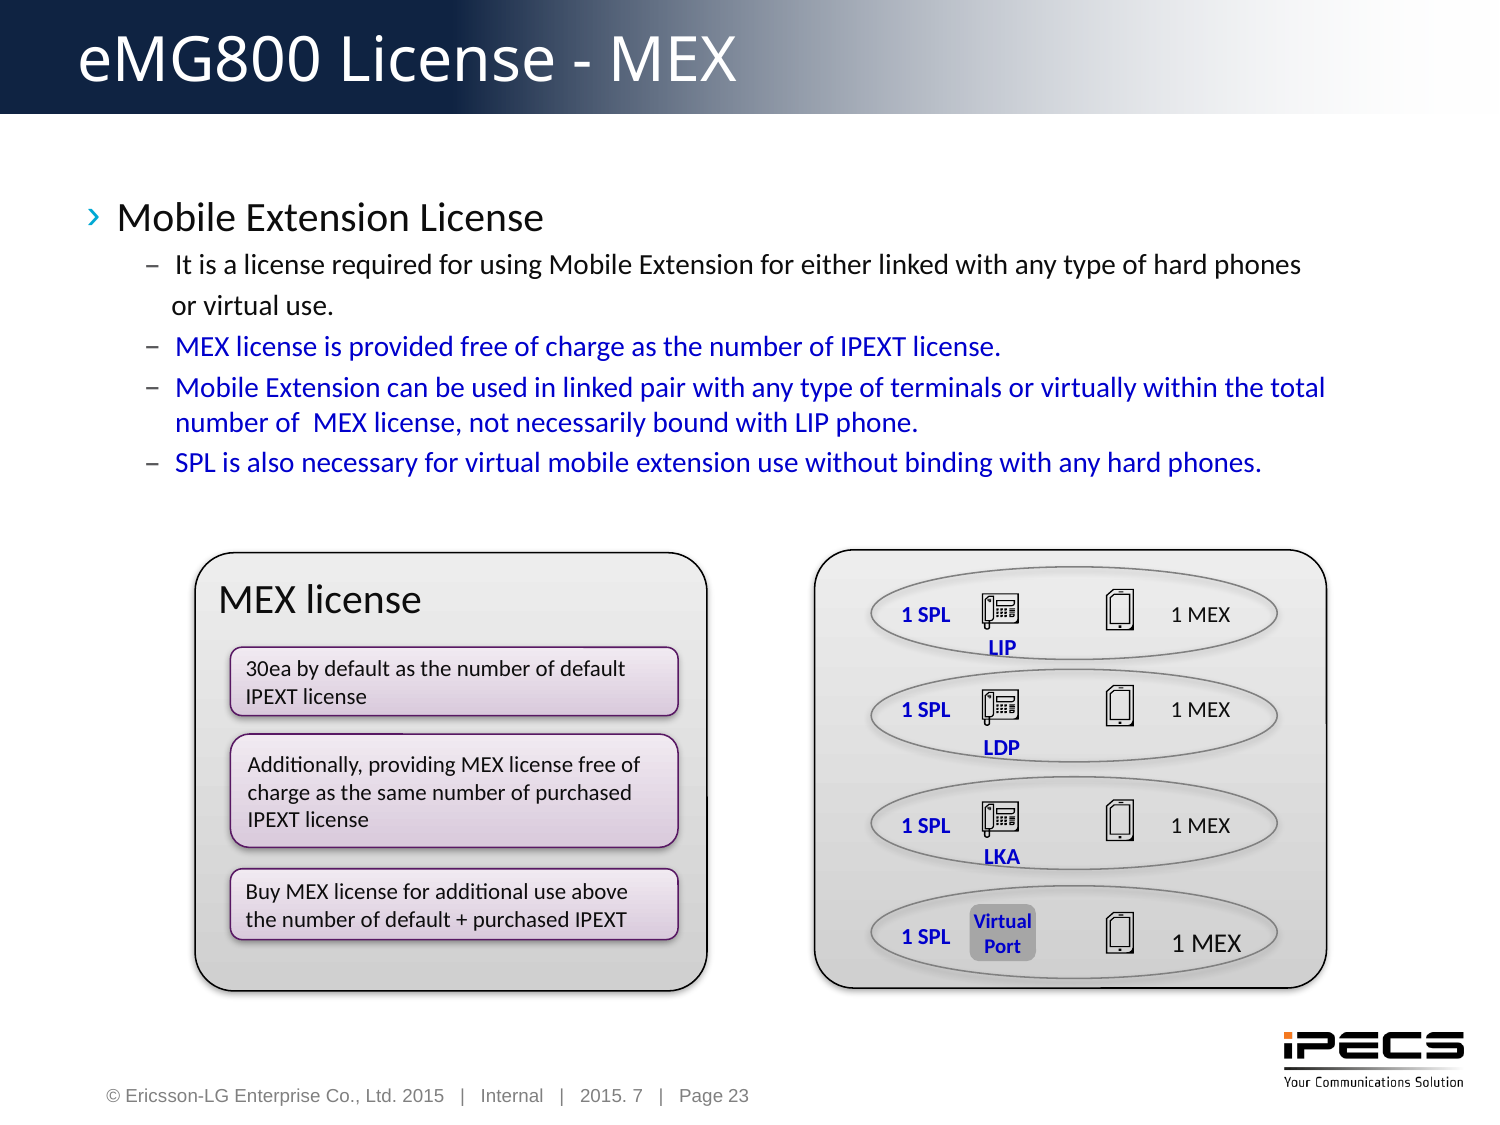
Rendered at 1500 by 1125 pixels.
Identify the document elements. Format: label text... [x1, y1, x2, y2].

picture [1284, 1032, 1464, 1087]
text_box Additionally, providing MEX license free of charge as the same number of purchased IPEXT license [229, 733, 679, 849]
text_box MEX license [194, 551, 708, 992]
text_box Mobile Extension License It is a license required for using Mobile Extension for either linked with any type of hard phones or virtual use. MEX license is provided free of charge as the number of IPEXT license. Mobile Extension can be used in linked pair with any type of terminals or virtually within the total number of MEX license, not necessarily bound with LIP phone. SPL is also necessary for virtual mobile extension use without binding with any hard phones. [74, 189, 1400, 555]
text_box Buy MEX license for additional use above the number of default + purchased IPEXT [229, 867, 679, 941]
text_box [814, 549, 1327, 989]
text_box 30ea by default as the number of default IPEXT license [229, 646, 679, 717]
list eMG800 License - MEX [0, 0, 1500, 114]
